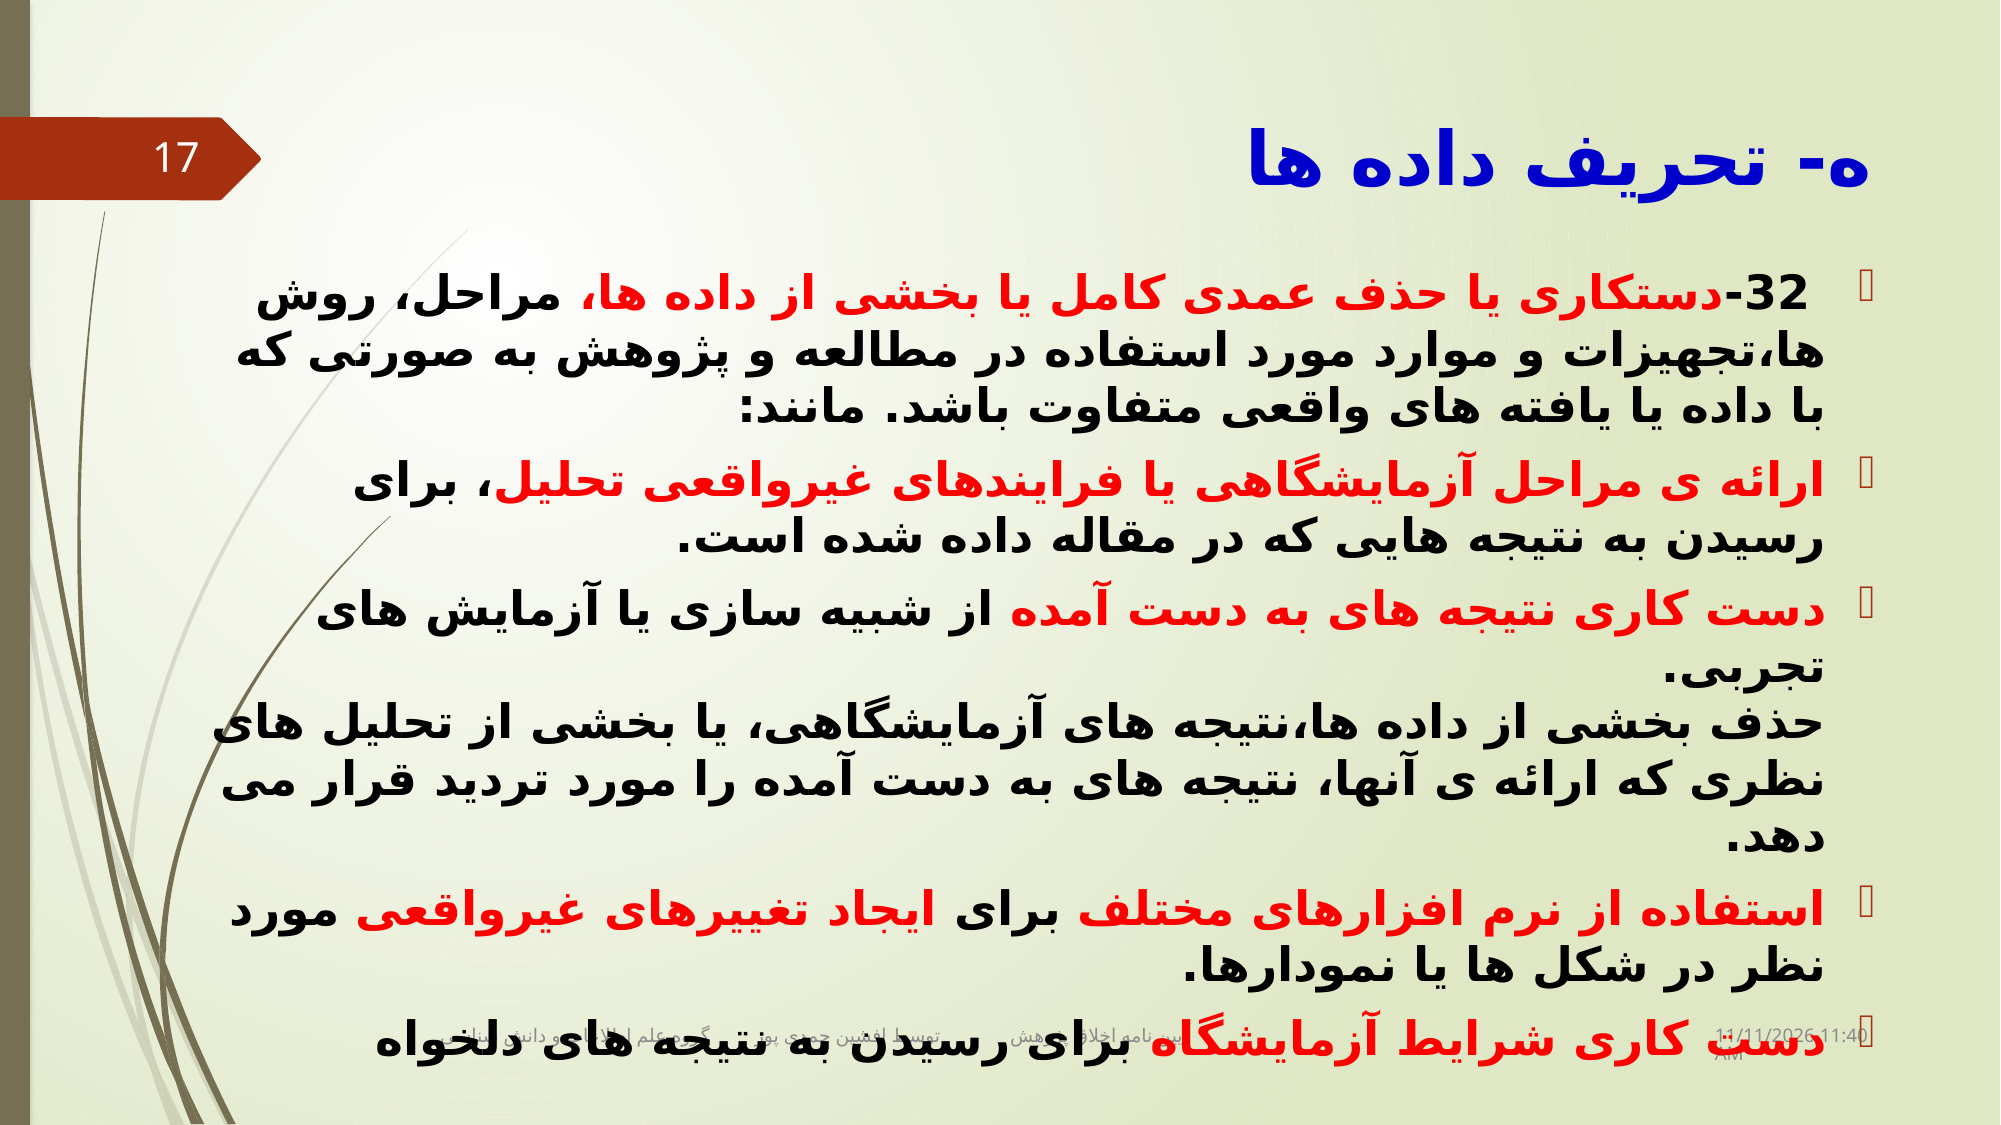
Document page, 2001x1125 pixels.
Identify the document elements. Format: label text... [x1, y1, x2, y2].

list 32-دستکاری یا حذف عمدی کامل یا بخشی از داده ها، مراحل، روش ها،تجهیزات و موارد مورد استفاده در مطالعه و پژوهش به صورتی که با داده یا یافته های واقعی متفاوت باشد. مانند: ارائه ی مراحل آزمایشگاهی یا فرایندهای غیرواقعی تحلیل، برای رسیدن به نتیجه هایی که در مقاله داده شده است. دست کاری نتیجه های به دست آمده از شبیه سازی یا آزمایش های تجربی. حذف بخشی از داده ها،نتیجه های آزمایشگاهی، یا بخشی از تحلیل های نظری که ارائه ی آنها، نتیجه های به دست آمده را مورد تردید قرار می دهد. استفاده از نرم افزارهای مختلف برای ایجاد تغییرهای غیرواقعی مورد نظر در شکل ها یا نمودارها. دست کاری شرایط آزمایشگاه برای رسیدن به نتیجه های دلخواه [195, 254, 1888, 1078]
slide_number 17 دسامبر 18 [1699, 1005, 1888, 1067]
slide_number 17 [87, 129, 216, 190]
footer آیین نامه اخلاق پژوهش توسط افشین حمدی پور گروه علم اطلاعات و دانش شناسی [424, 1006, 1675, 1067]
title ه- تحریف داده ها [425, 102, 1888, 254]
